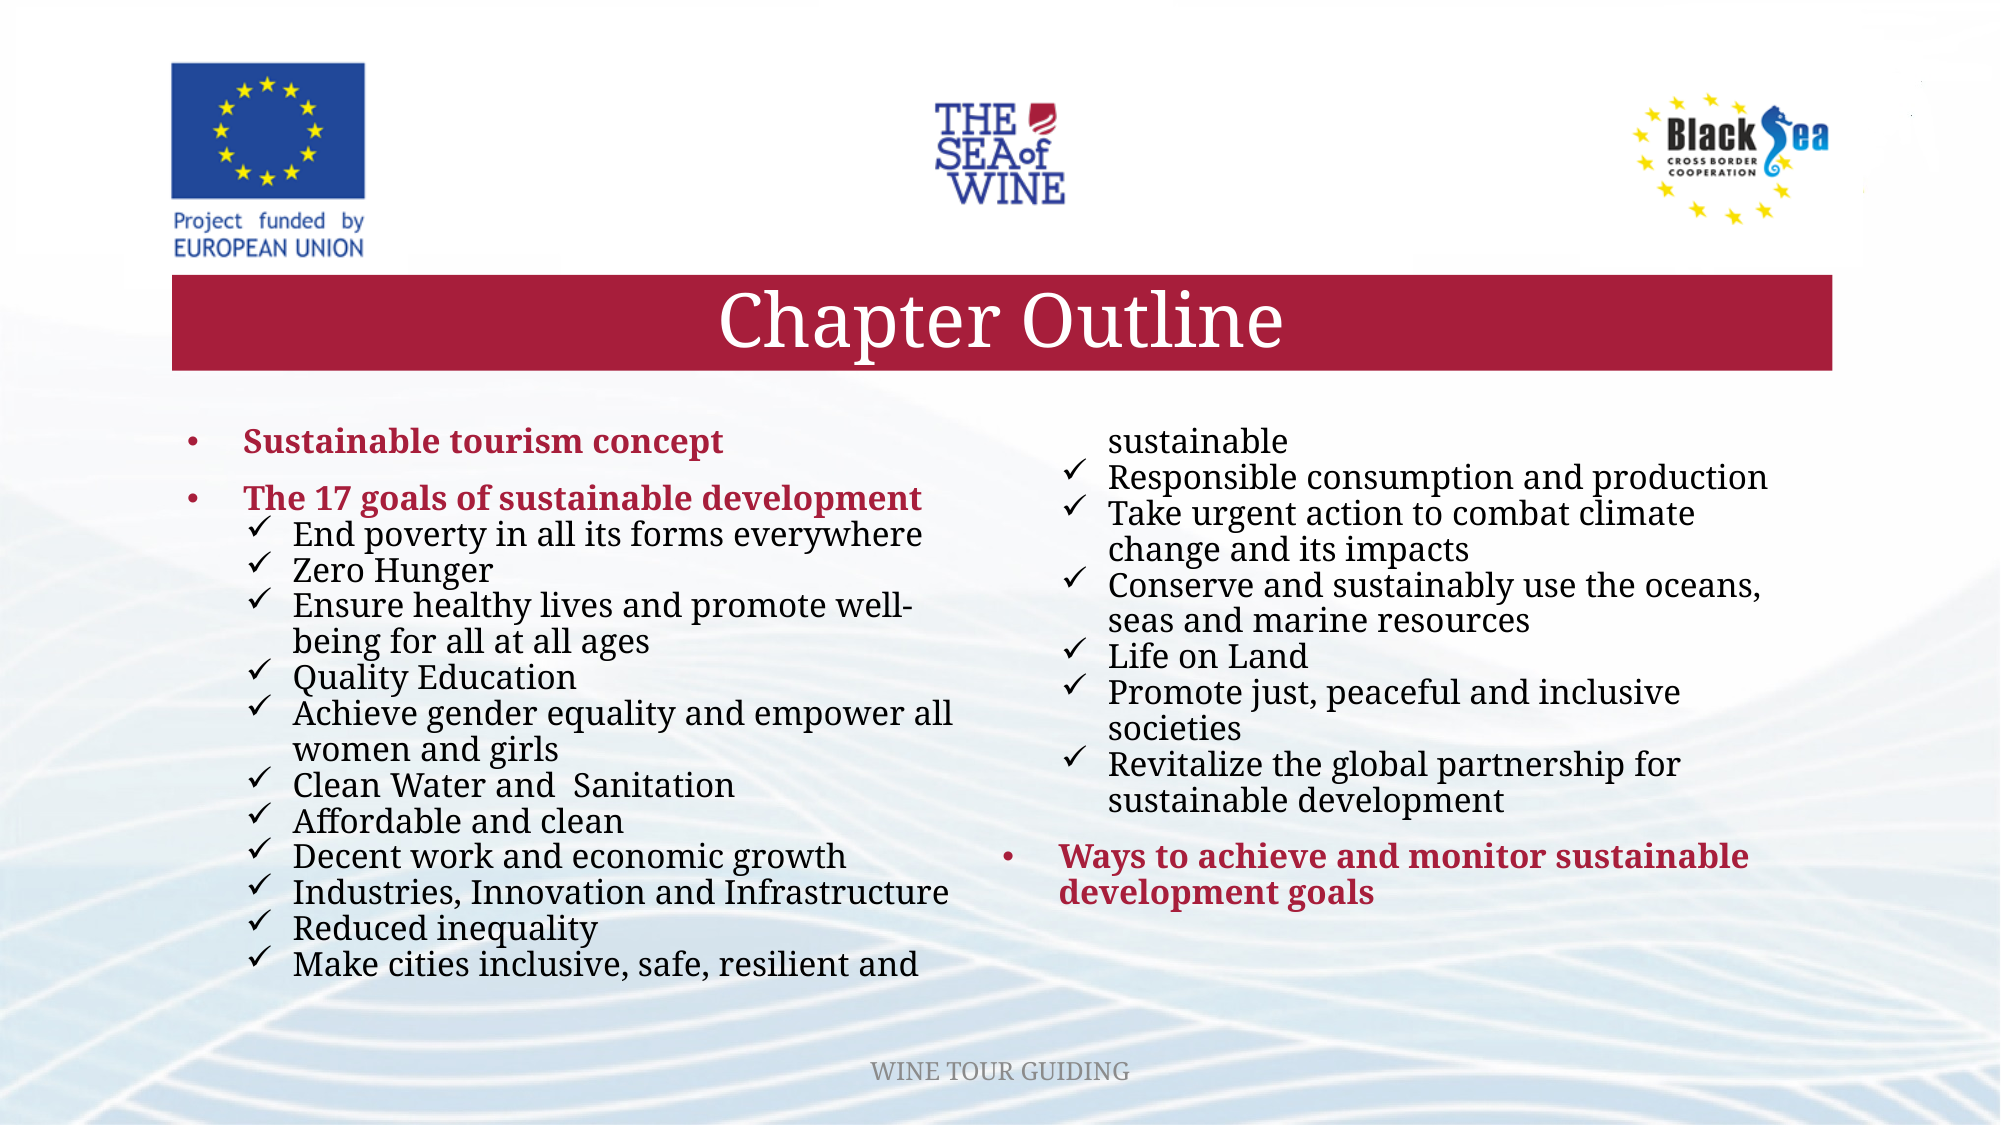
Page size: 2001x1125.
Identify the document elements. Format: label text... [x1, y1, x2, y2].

picture [0, 0, 2001, 1125]
footer WINE TOUR GUIDING [662, 1042, 1338, 1103]
list Sustainable tourism concept The 17 goals of sustainable development End poverty in all its forms everywhere Zero Hunger Ensure healthy lives and promote well-being for all at all ages Quality Education Achieve gender equality and empower all women and girls Clean Water and Sanitation Affordable and clean Decent work and economic growth Industries, Innovation and Infrastructure Reduced inequality Make cities inclusive, safe, resilient and sustainable Responsible consumption and production Take urgent action to combat climate change and its impacts Conserve and sustainably use the oceans, seas and marine resources Life on Land Promote just, peaceful and inclusive societies Revitalize the global partnership for sustainable development Ways to achieve and monitor sustainable development goals [172, 417, 1833, 1020]
title Chapter Outline [172, 274, 1833, 371]
